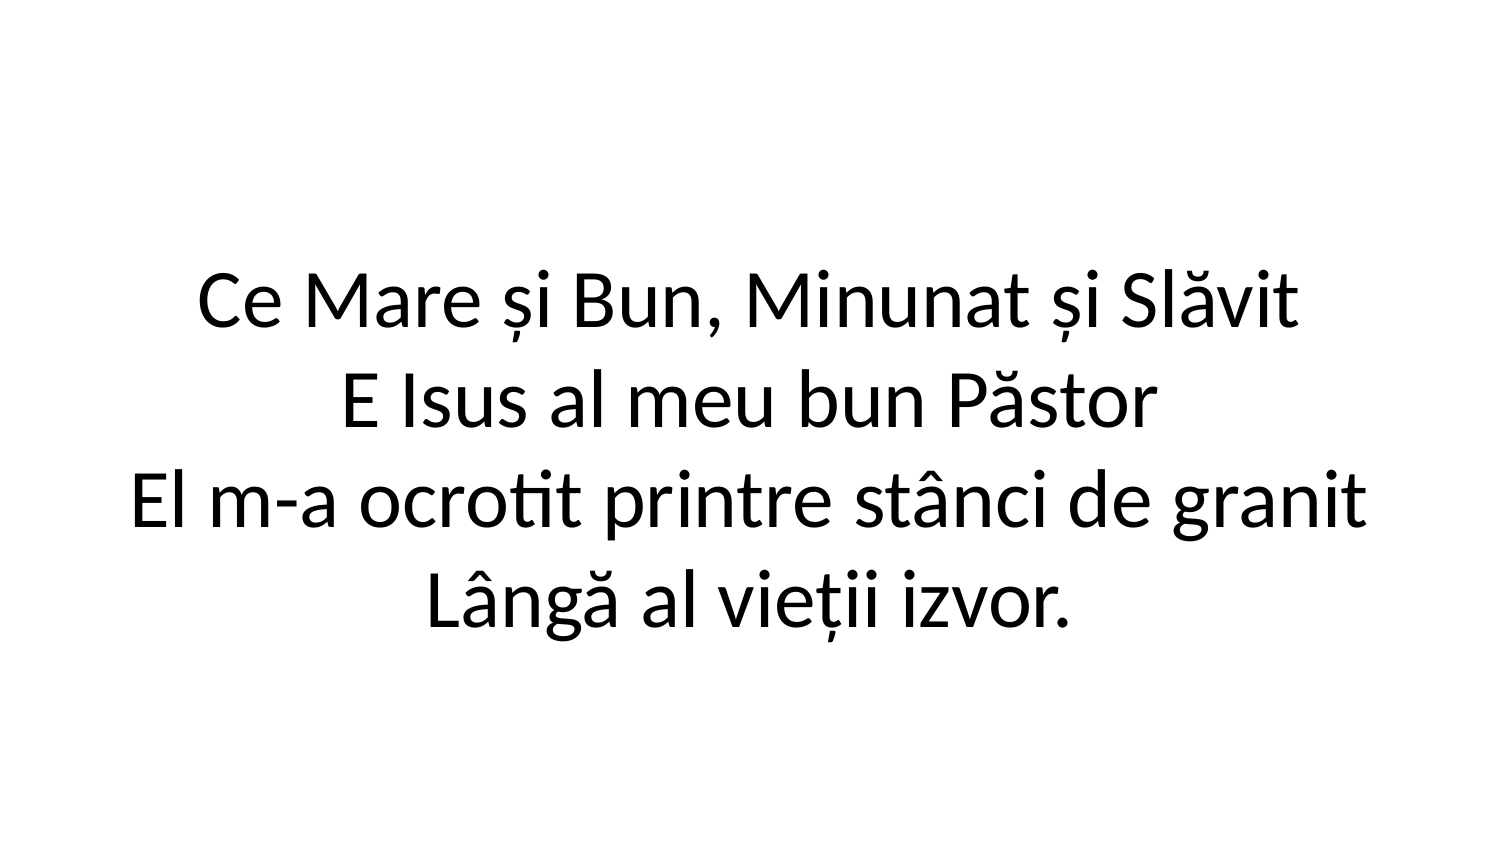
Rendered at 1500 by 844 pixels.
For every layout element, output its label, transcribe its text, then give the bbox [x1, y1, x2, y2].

text_box Ce Mare și Bun, Minunat și Slăvit E Isus al meu bun Păstor El m-a ocrotit printre stânci de granit Lângă al vieții izvor. [114, 192, 1386, 652]
